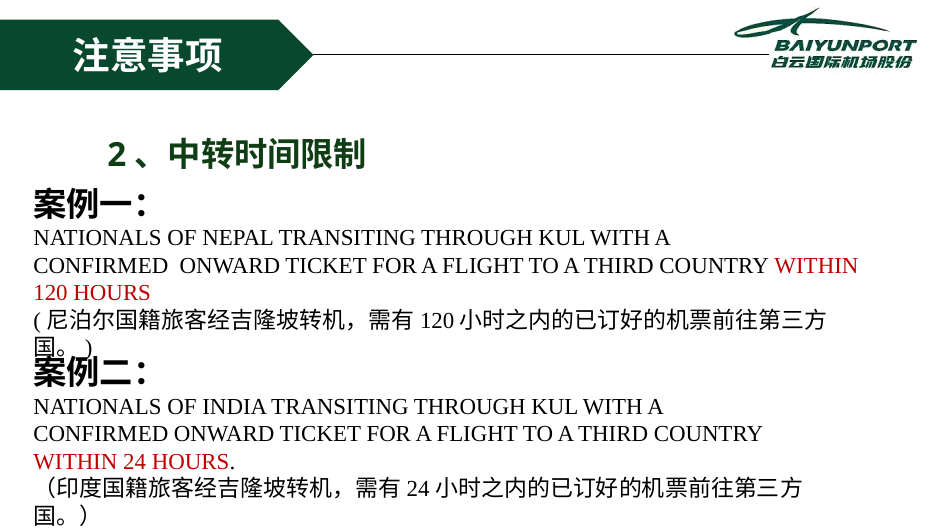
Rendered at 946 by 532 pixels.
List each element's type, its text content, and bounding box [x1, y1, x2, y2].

picture [712, 0, 946, 78]
text_box 注意事项 [0, 18, 315, 92]
text_box 案例二： NATIONALS OF INDIA TRANSITING THROUGH KUL WITH A CONFIRMED ONWARD TICKET FOR A FLIGHT TO A THIRD COUNTRY WITHIN 24 HOURS. （印度国籍旅客经吉隆坡转机，需有24小时之内的已订好的机票前往第三方国。） [18, 344, 863, 532]
text_box 案例一： NATIONALS OF NEPAL TRANSITING THROUGH KUL WITH A CONFIRMED ONWARD TICKET FOR A FLIGHT TO A THIRD COUNTRY WITHIN 120 HOURS (尼泊尔国籍旅客经吉隆坡转机，需有120小时之内的已订好的机票前往第三方国。) [18, 175, 886, 368]
text_box 2、中转时间限制 [92, 103, 837, 175]
